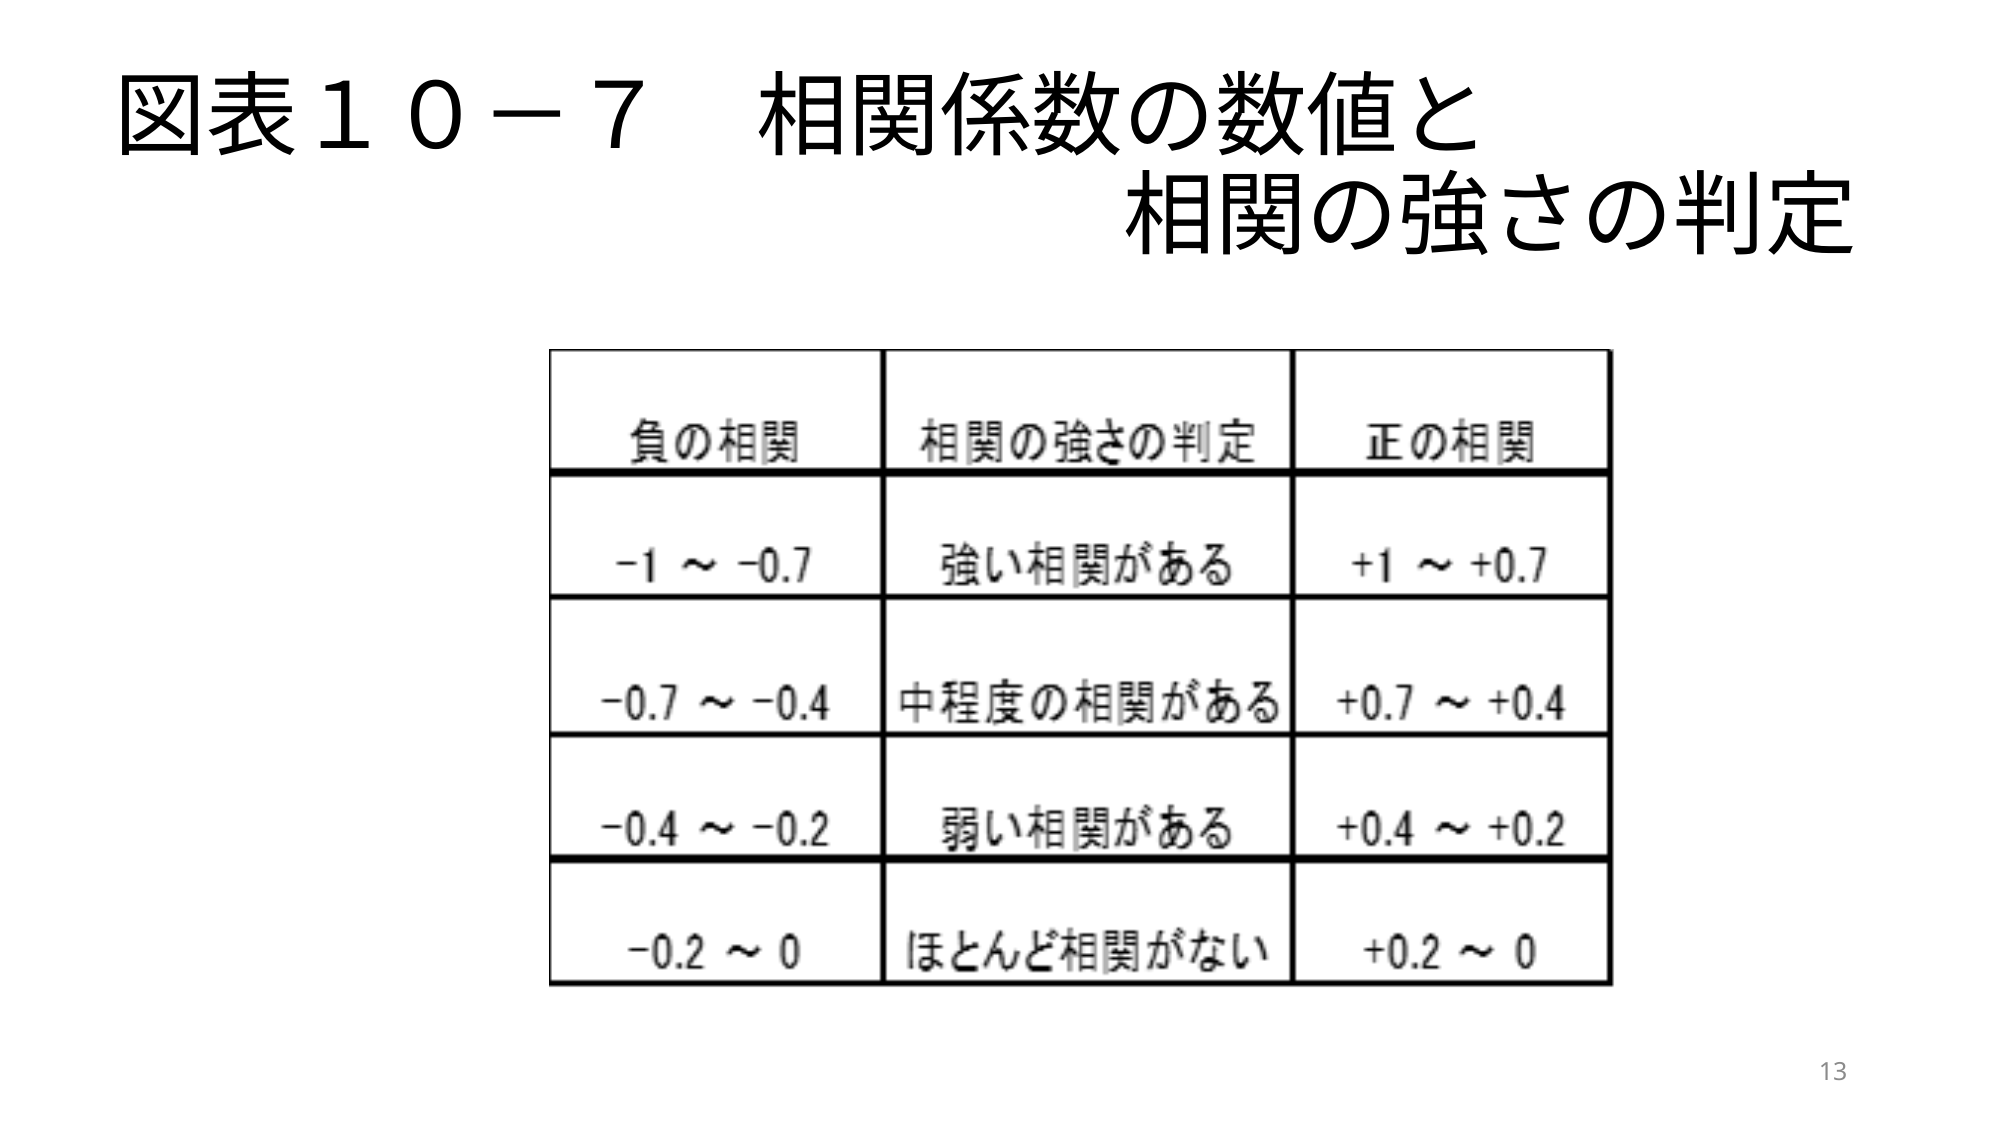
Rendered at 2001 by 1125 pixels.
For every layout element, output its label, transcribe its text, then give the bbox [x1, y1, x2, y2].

title 図表１０－７ 相関係数の数値と 相関の強さの判定 [99, 59, 1913, 278]
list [549, 349, 1620, 993]
slide_number 13 [1412, 1042, 1863, 1103]
